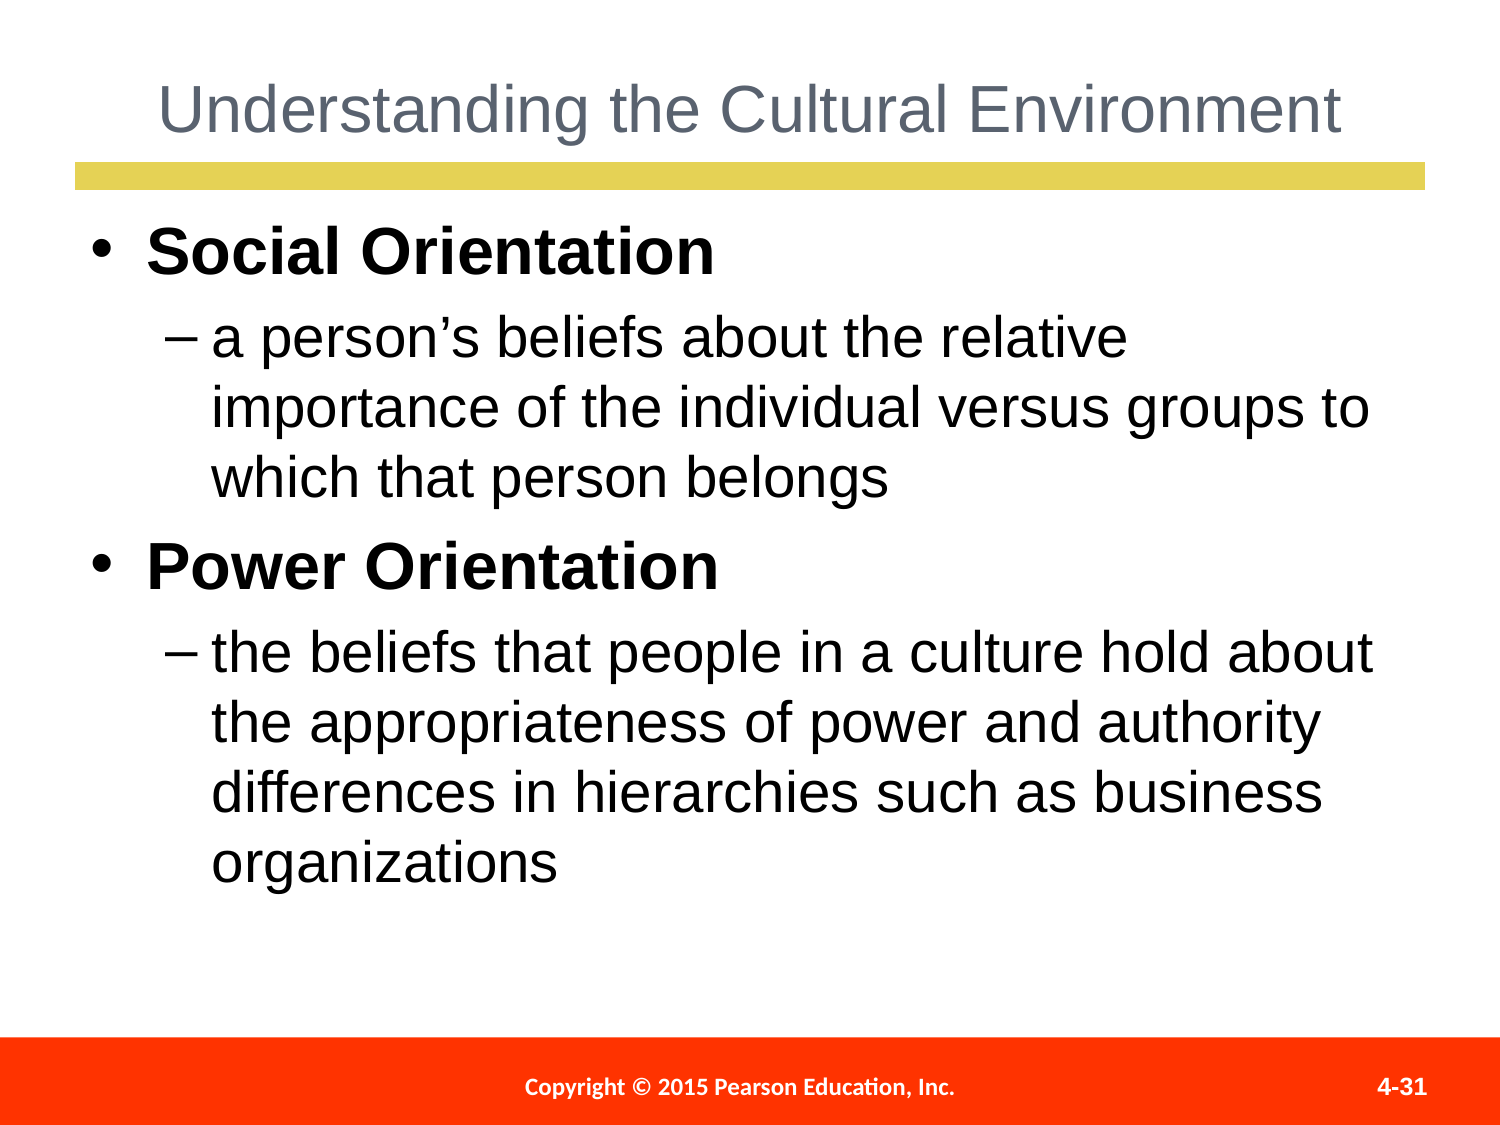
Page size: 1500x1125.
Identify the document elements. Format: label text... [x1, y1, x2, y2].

title Understanding the Cultural Environment [74, 12, 1426, 199]
list Social Orientation a person’s beliefs about the relative importance of the individual versus groups to which that person belongs Power Orientation the beliefs that people in a culture hold about the appropriateness of power and authority differences in hierarchies such as business organizations [74, 199, 1426, 1006]
